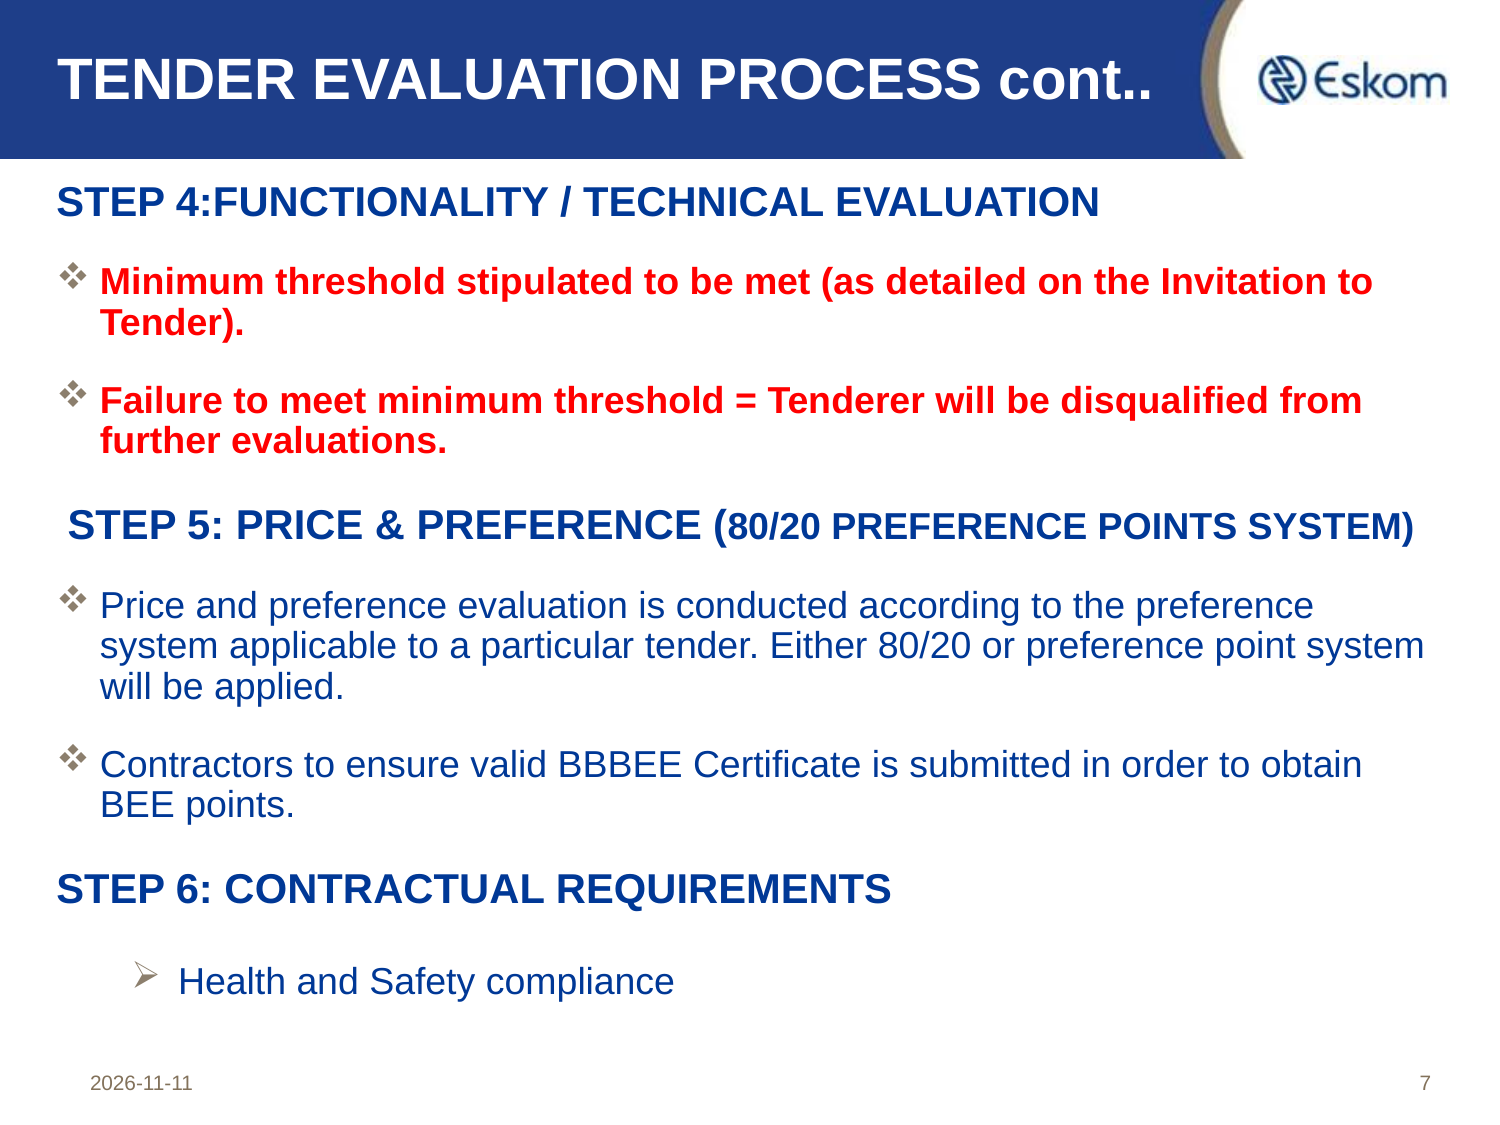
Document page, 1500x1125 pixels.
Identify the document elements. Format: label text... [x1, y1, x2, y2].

list STEP 4:FUNCTIONALITY / TECHNICAL EVALUATION Minimum threshold stipulated to be met (as detailed on the Invitation to Tender). Failure to meet minimum threshold = Tenderer will be disqualified from further evaluations. STEP 5: PRICE & PREFERENCE (80/20 PREFERENCE POINTS SYSTEM) Price and preference evaluation is conducted according to the preference system applicable to a particular tender. Either 80/20 or preference point system will be applied. Contractors to ensure valid BBBEE Certificate is submitted in order to obtain BEE points. STEP 6: CONTRACTUAL REQUIREMENTS Health and Safety compliance [41, 172, 1459, 1059]
slide_number 7 [1174, 1058, 1447, 1103]
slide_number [74, 1058, 361, 1103]
picture [1257, 55, 1450, 105]
title TENDER EVALUATION PROCESS cont.. [41, 27, 1188, 137]
picture [0, 0, 1246, 159]
